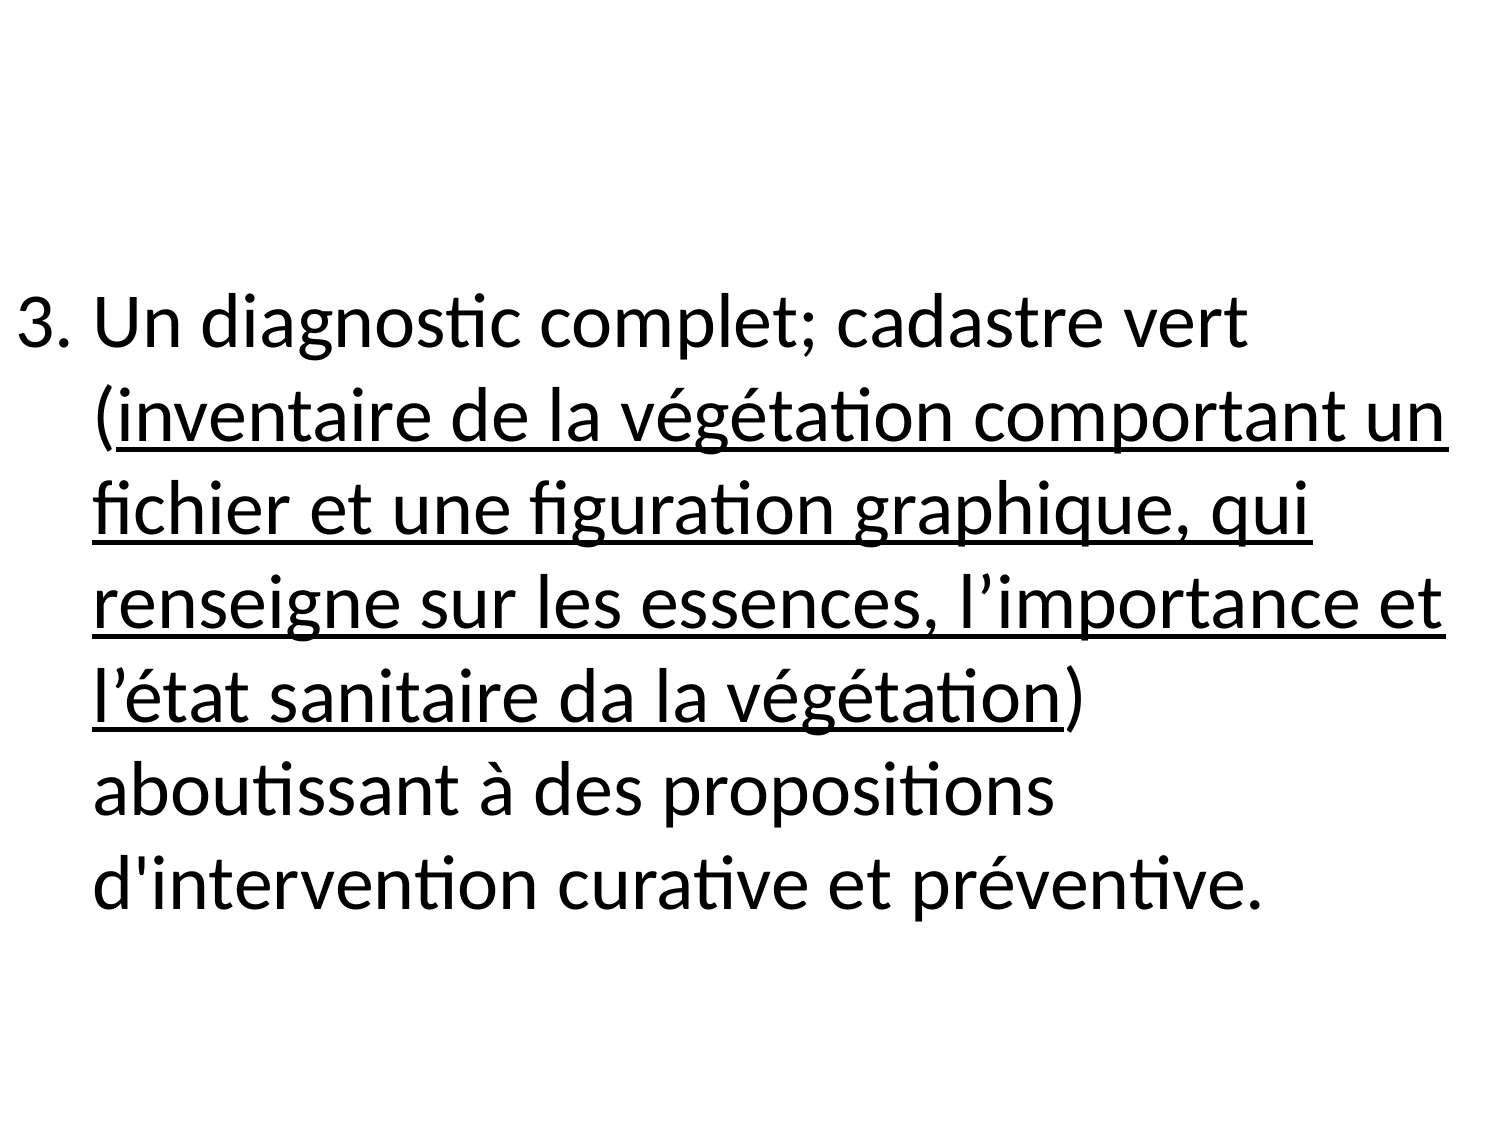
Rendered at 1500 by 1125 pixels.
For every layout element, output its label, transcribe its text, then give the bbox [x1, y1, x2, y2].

list Un diagnostic complet; cadastre vert (inventaire de la végétation comportant un fichier et une figuration graphique, qui renseigne sur les essences, l’importance et l’état sanitaire da la végétation) aboutissant à des propositions d'intervention curative et préventive. [0, 262, 1465, 1005]
